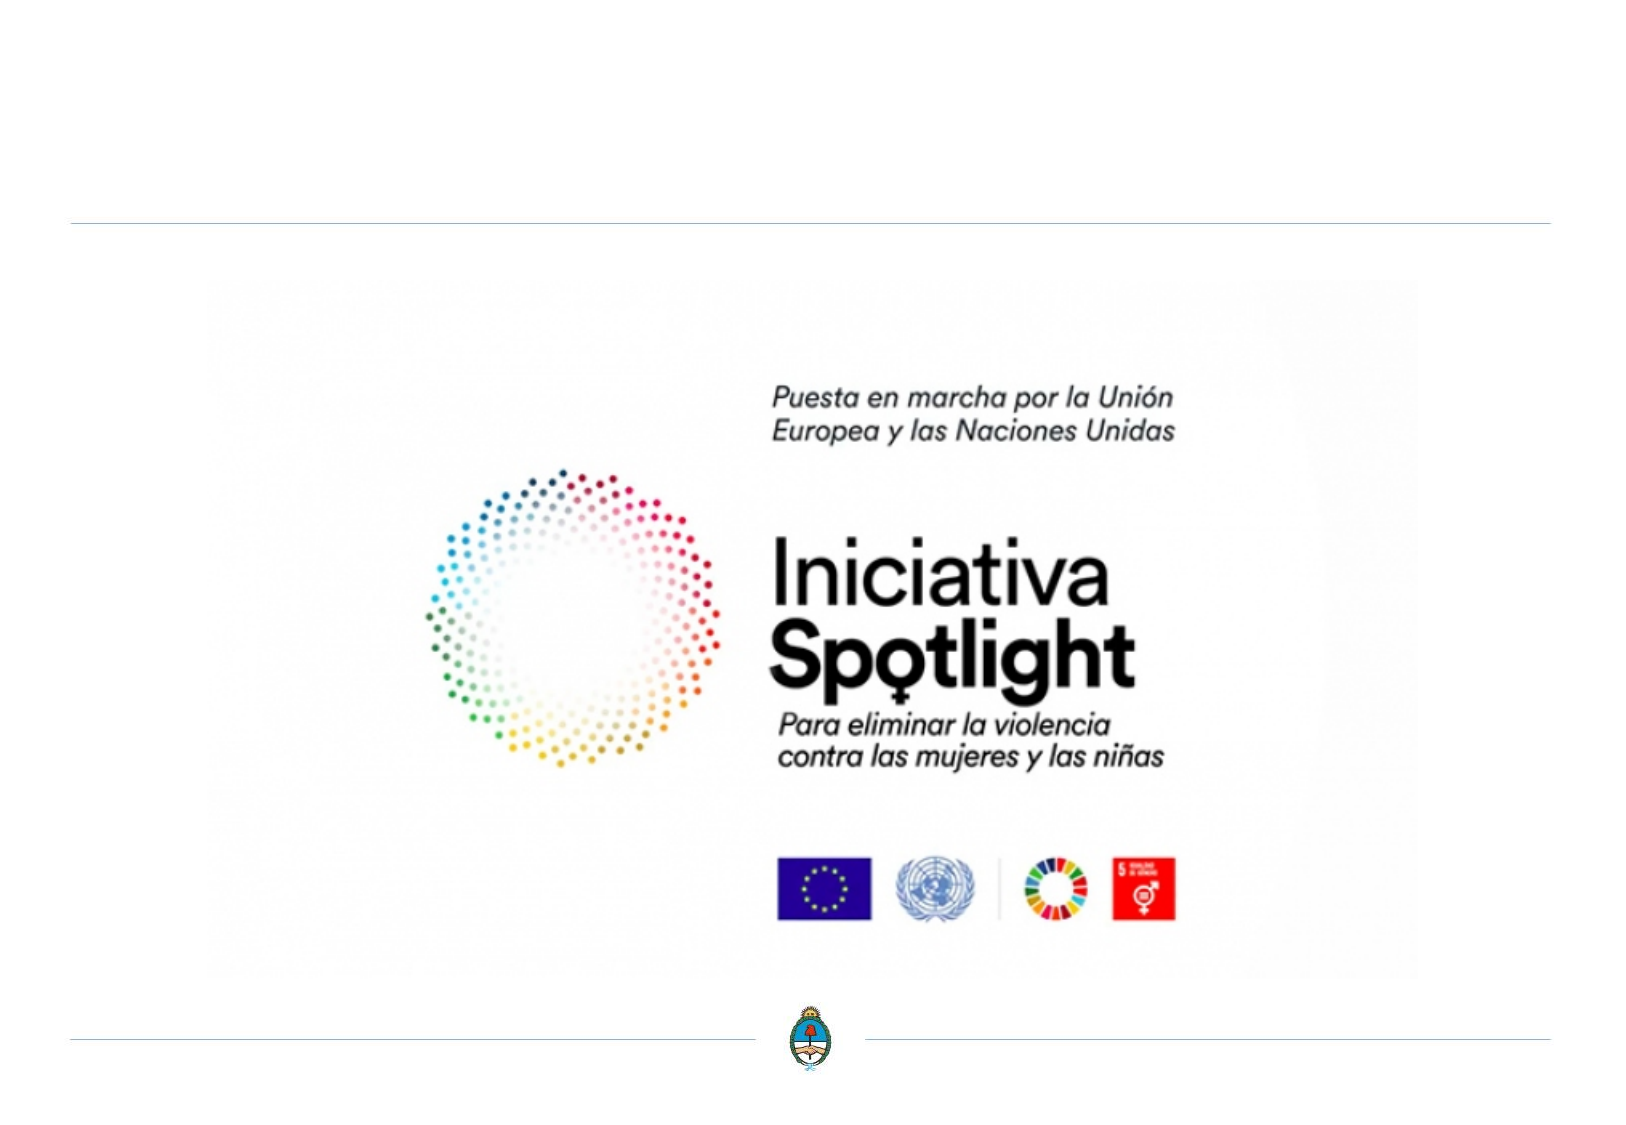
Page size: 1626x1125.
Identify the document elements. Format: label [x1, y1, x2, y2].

picture [64, 216, 1554, 1075]
